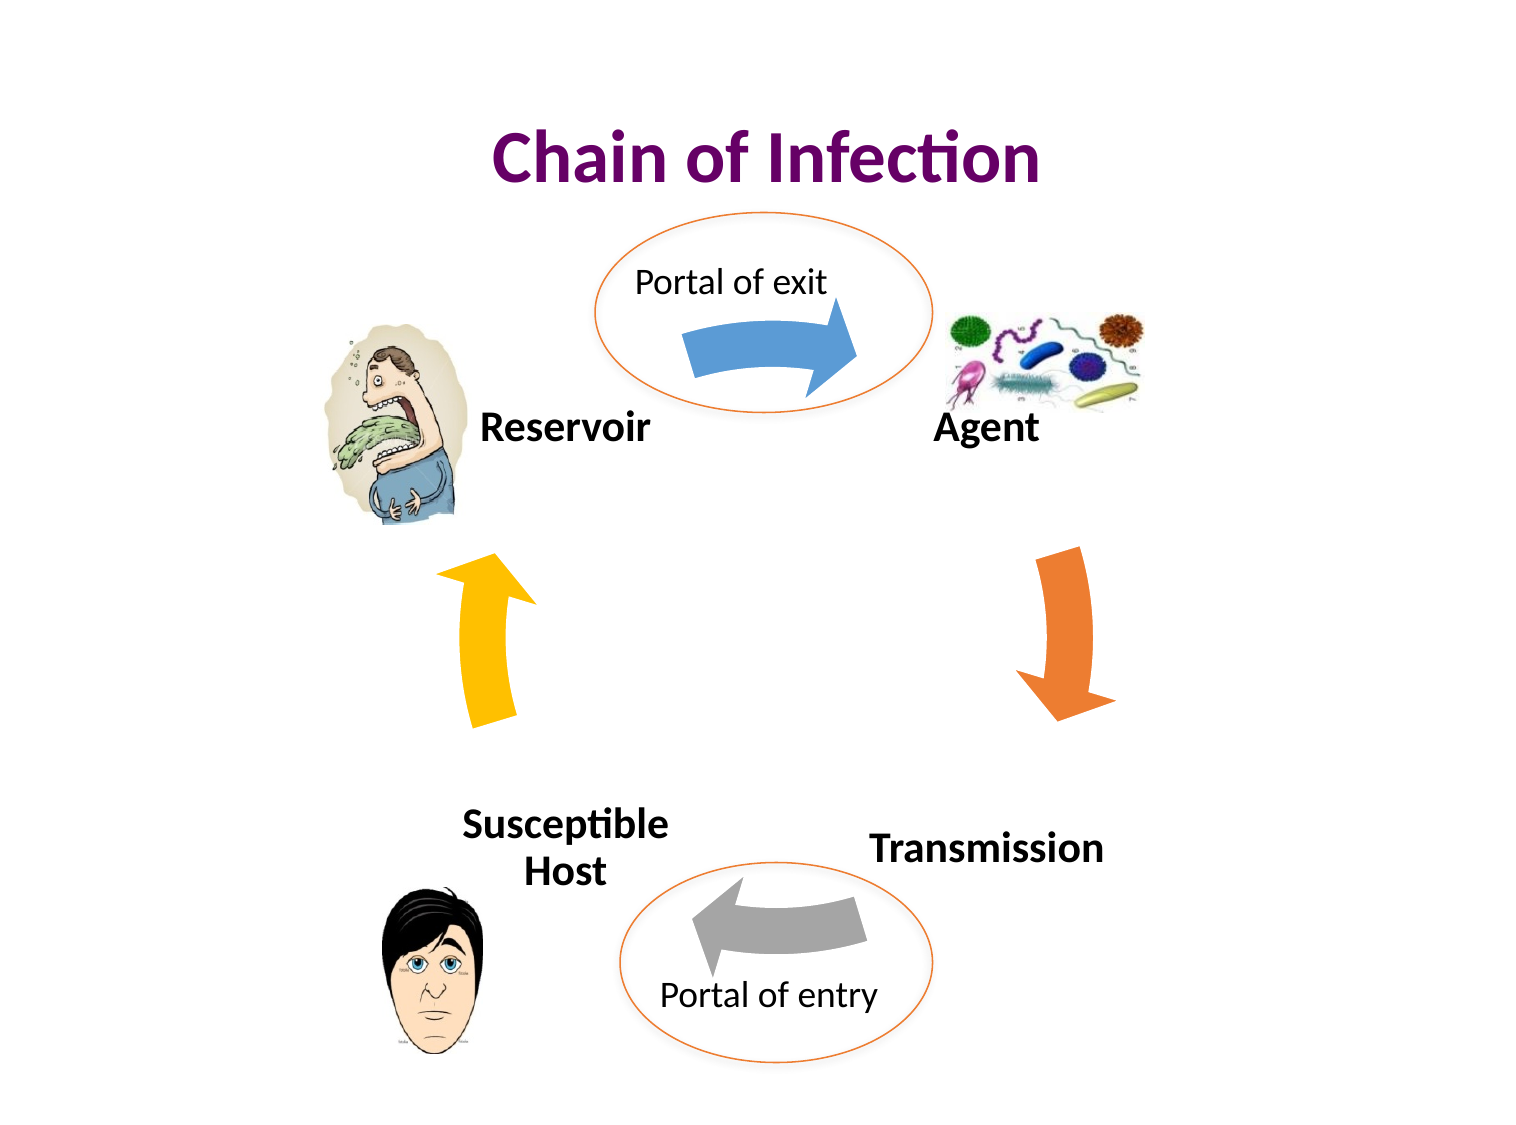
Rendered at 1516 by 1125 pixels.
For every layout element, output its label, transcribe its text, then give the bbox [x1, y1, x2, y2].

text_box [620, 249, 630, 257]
text_box [600, 212, 927, 287]
text_box Chain of Infection [182, 99, 1370, 205]
text_box Portal of exit [898, 249, 920, 269]
text_box [625, 988, 928, 1063]
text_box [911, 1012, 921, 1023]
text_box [257, 287, 1295, 988]
picture [382, 988, 483, 1054]
